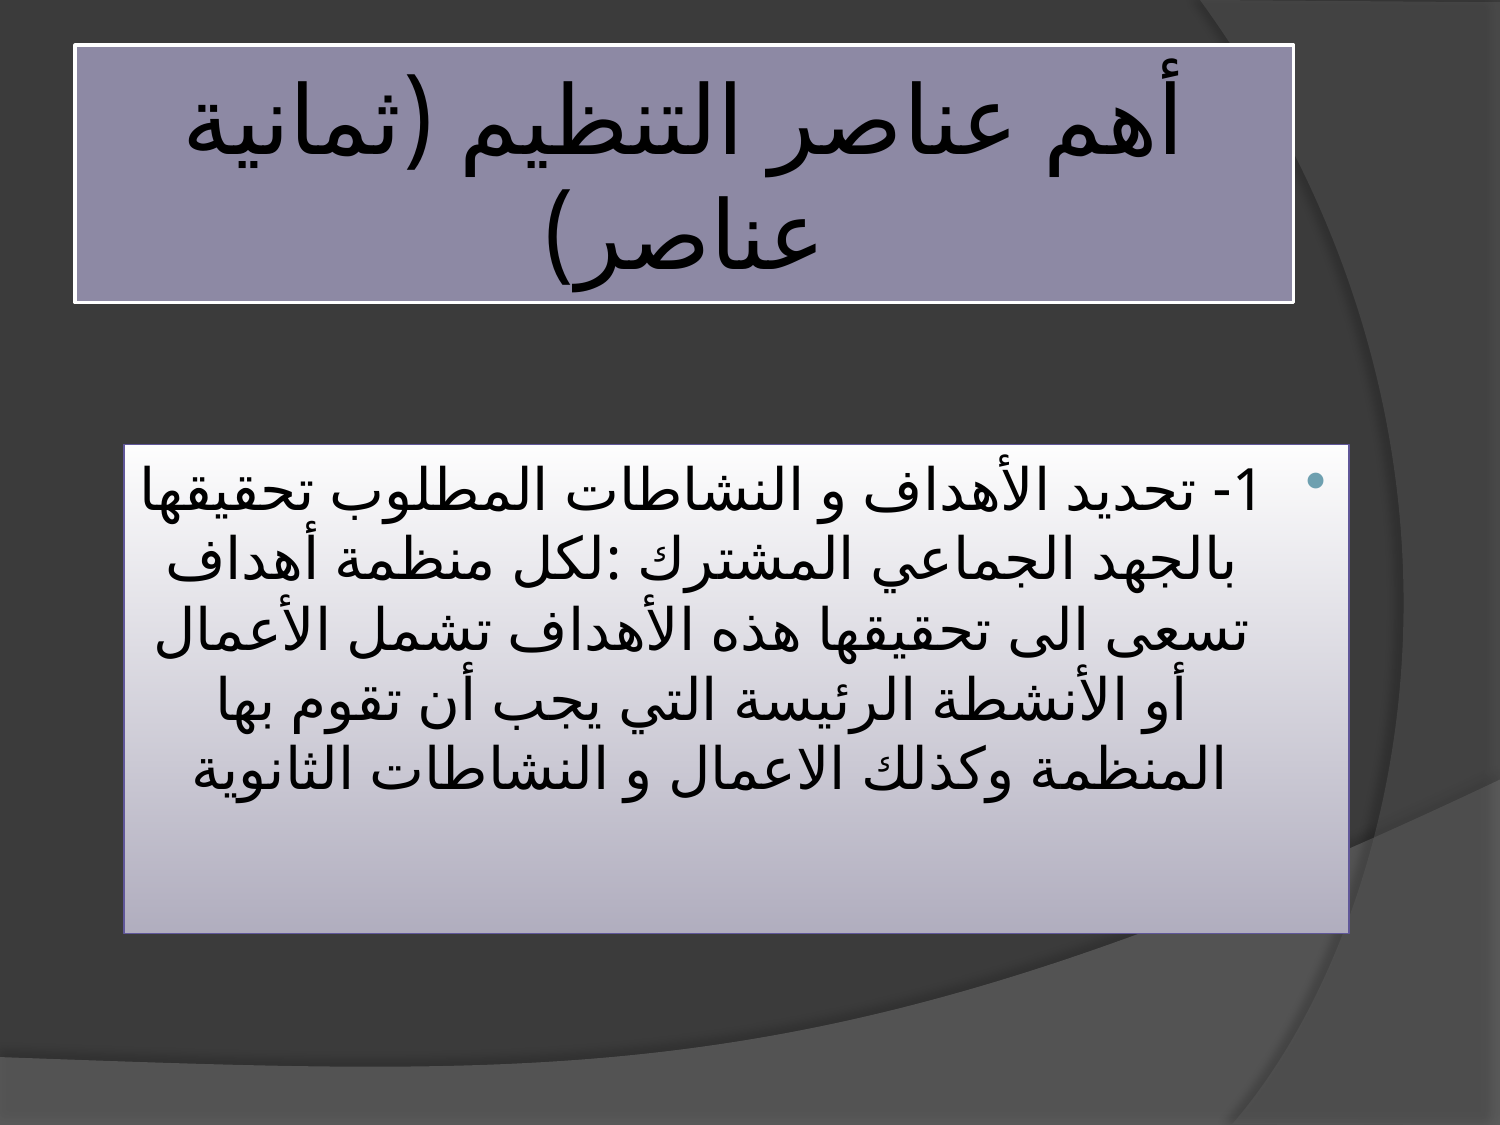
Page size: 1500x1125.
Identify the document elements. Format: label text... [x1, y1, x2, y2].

list 1- تحديد الأهداف و النشاطات المطلوب تحقيقها بالجهد الجماعي المشترك :لكل منظمة أهداف تسعى الى تحقيقها هذه الأهداف تشمل الأعمال أو الأنشطة الرئيسة التي يجب أن تقوم بها المنظمة وكذلك الاعمال و النشاطات الثانوية [123, 444, 1350, 934]
title أهم عناصر التنظيم (ثمانية عناصر) [73, 43, 1295, 304]
